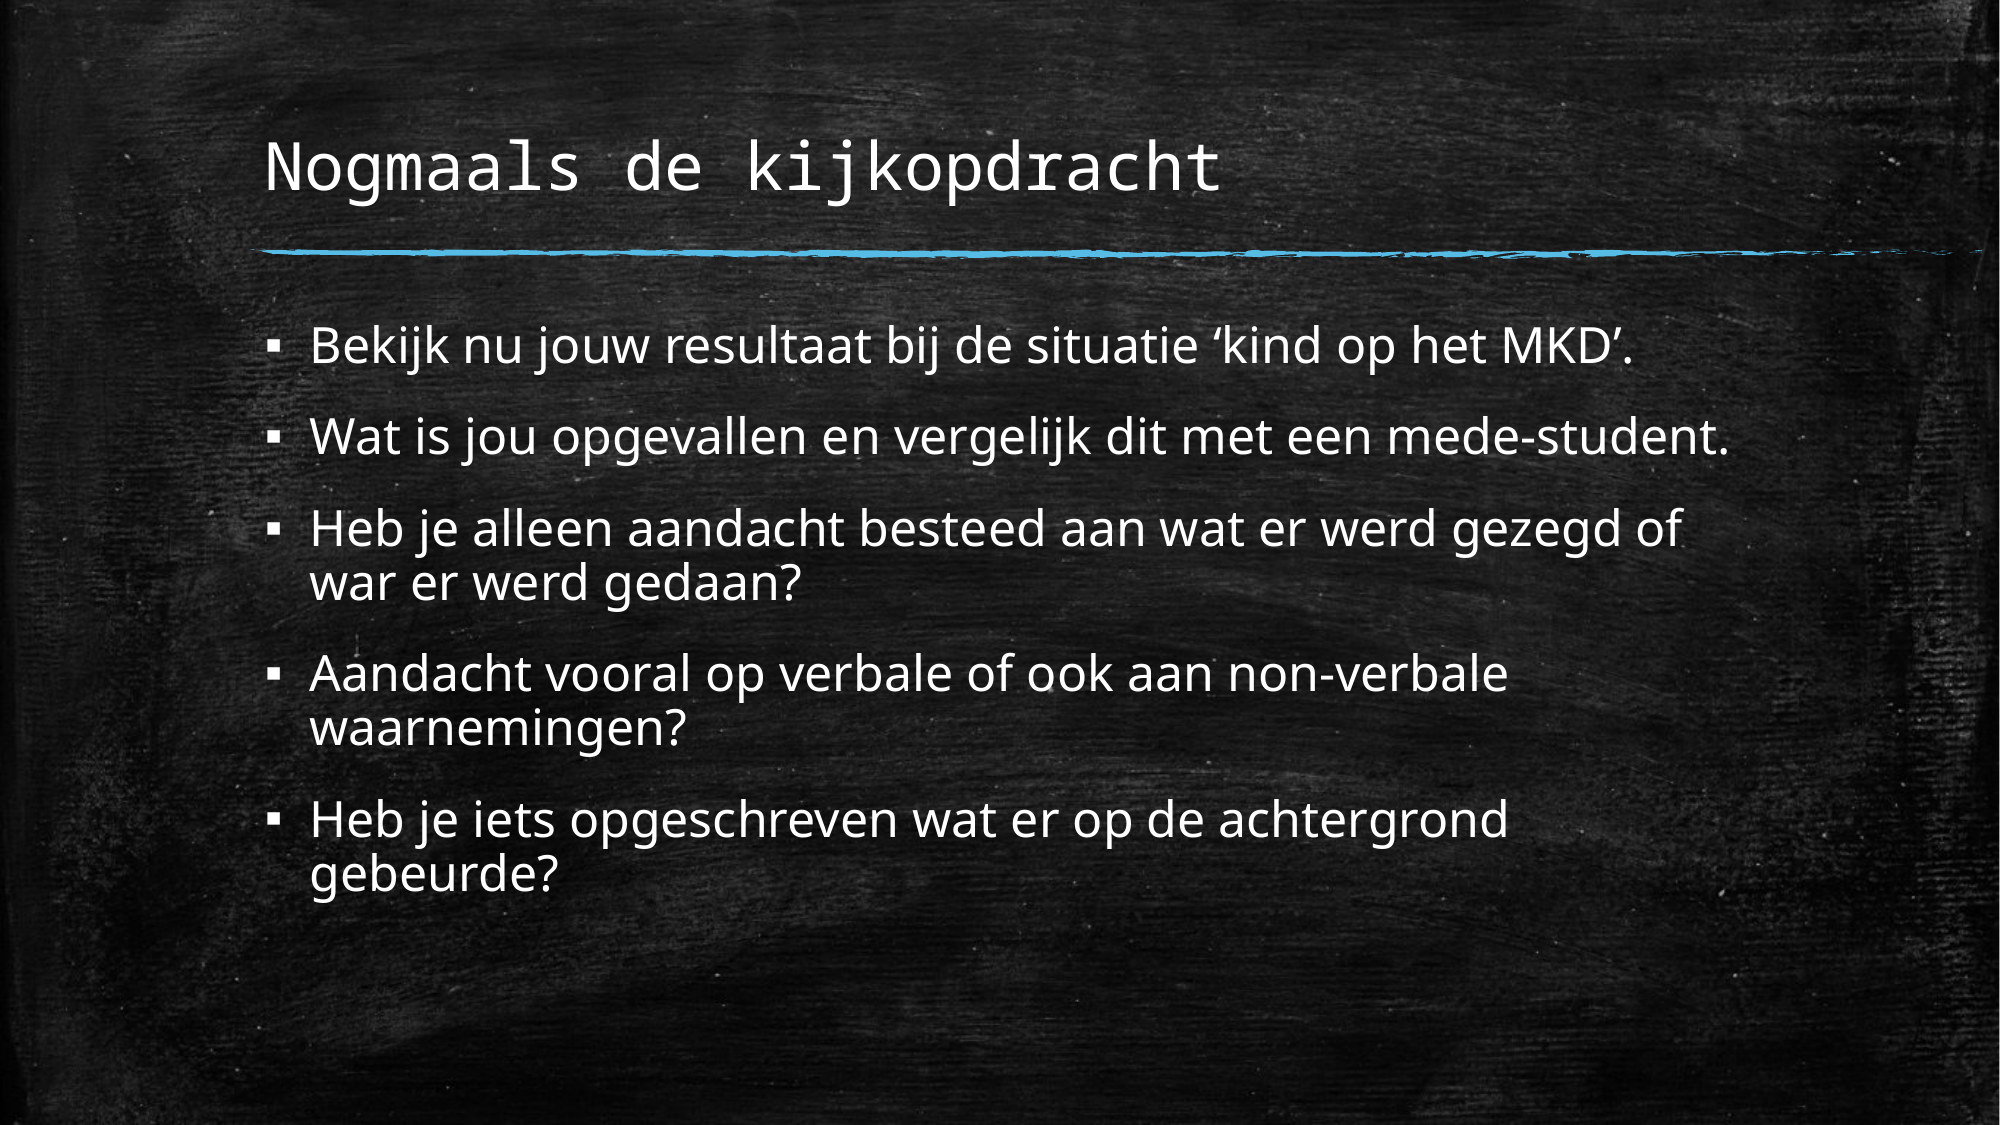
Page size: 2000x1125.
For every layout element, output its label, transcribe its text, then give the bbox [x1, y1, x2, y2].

title Nogmaals de kijkopdracht [249, 45, 1750, 213]
list Bekijk nu jouw resultaat bij de situatie ‘kind op het MKD’. Wat is jou opgevallen en vergelijk dit met een mede-student. Heb je alleen aandacht besteed aan wat er werd gezegd of war er werd gedaan? Aandacht vooral op verbale of ook aan non-verbale waarnemingen? Heb je iets opgeschreven wat er op de achtergrond gebeurde? [249, 312, 1750, 1013]
